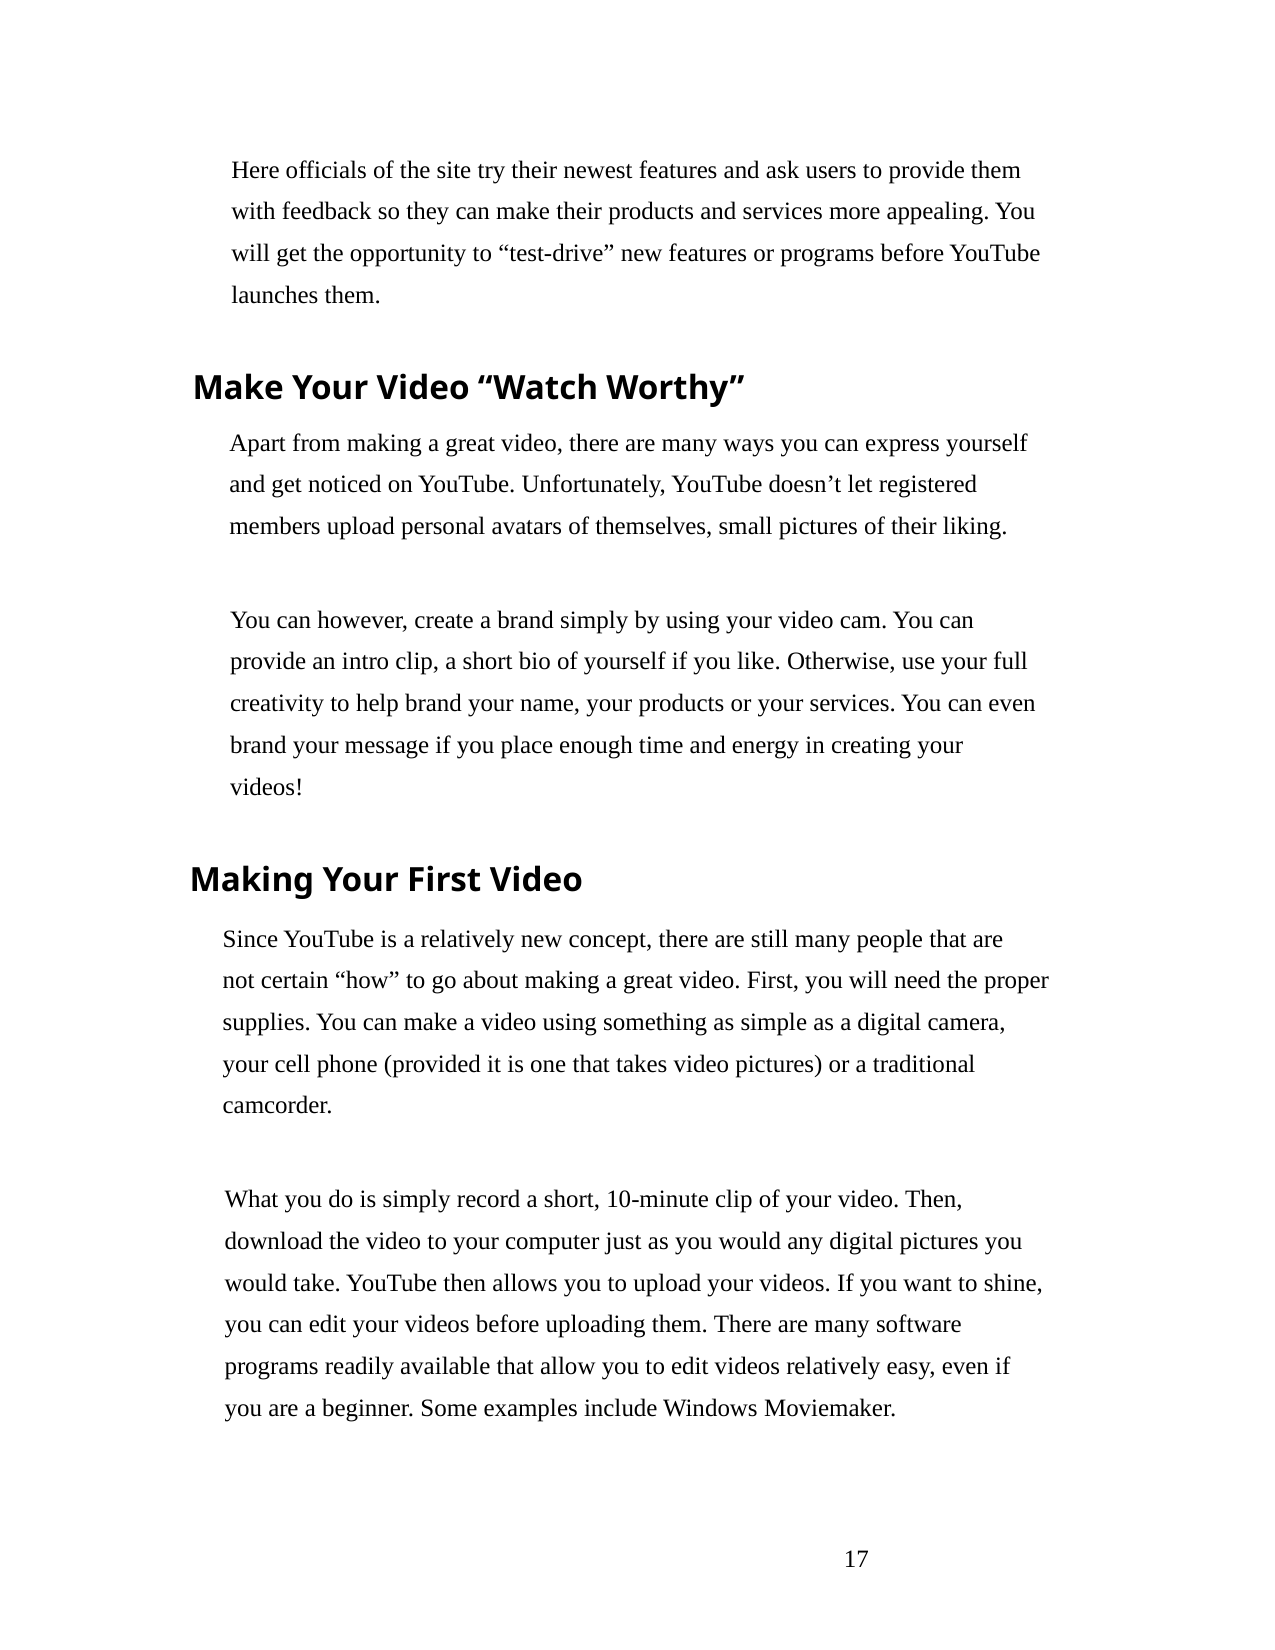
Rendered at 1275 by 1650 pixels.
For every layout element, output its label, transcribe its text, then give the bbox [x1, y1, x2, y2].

text_box Here officials of the site try their newest features and ask users to provide them with feedback so they can make their products and services more appealing. You will get the opportunity to “test-drive” new features or programs before YouTube launches them. [231, 160, 1042, 316]
text_box What you do is simply record a short, 10-minute clip of your video. Then, download the video to your computer just as you would any digital pictures you would take. YouTube then allows you to upload your videos. If you want to shine, you can edit your videos before uploading them. There are many software programs readily available that allow you to edit videos relatively easy, even if you are a beginner. Some examples include Windows Moviemaker. [224, 1189, 1045, 1429]
text_box Since YouTube is a relatively new concept, there are still many people that are not certain “how” to go about making a great video. First, you will need the proper supplies. You can make a video using something as simple as a digital camera, your cell phone (provided it is one that takes video pictures) or a traditional camcorder. [222, 929, 1051, 1127]
text_box Make Your Video “Watch Worthy” [192, 364, 745, 414]
text_box You can however, create a brand simply by using your video cam. You can provide an intro clip, a short bio of yourself if you like. Otherwise, use your full creativity to help brand your name, your products or your services. You can even brand your message if you place enough time and energy in creating your videos! [229, 610, 1037, 808]
text_box Apart from making a great video, there are many ways you can express yourself and get noticed on YouTube. Unfortunately, YouTube doesn’t let registered members upload personal avatars of themselves, small pictures of their liking. [229, 433, 1029, 547]
text_box Making Your First Video [189, 856, 584, 906]
text_box 17 [843, 1552, 869, 1581]
